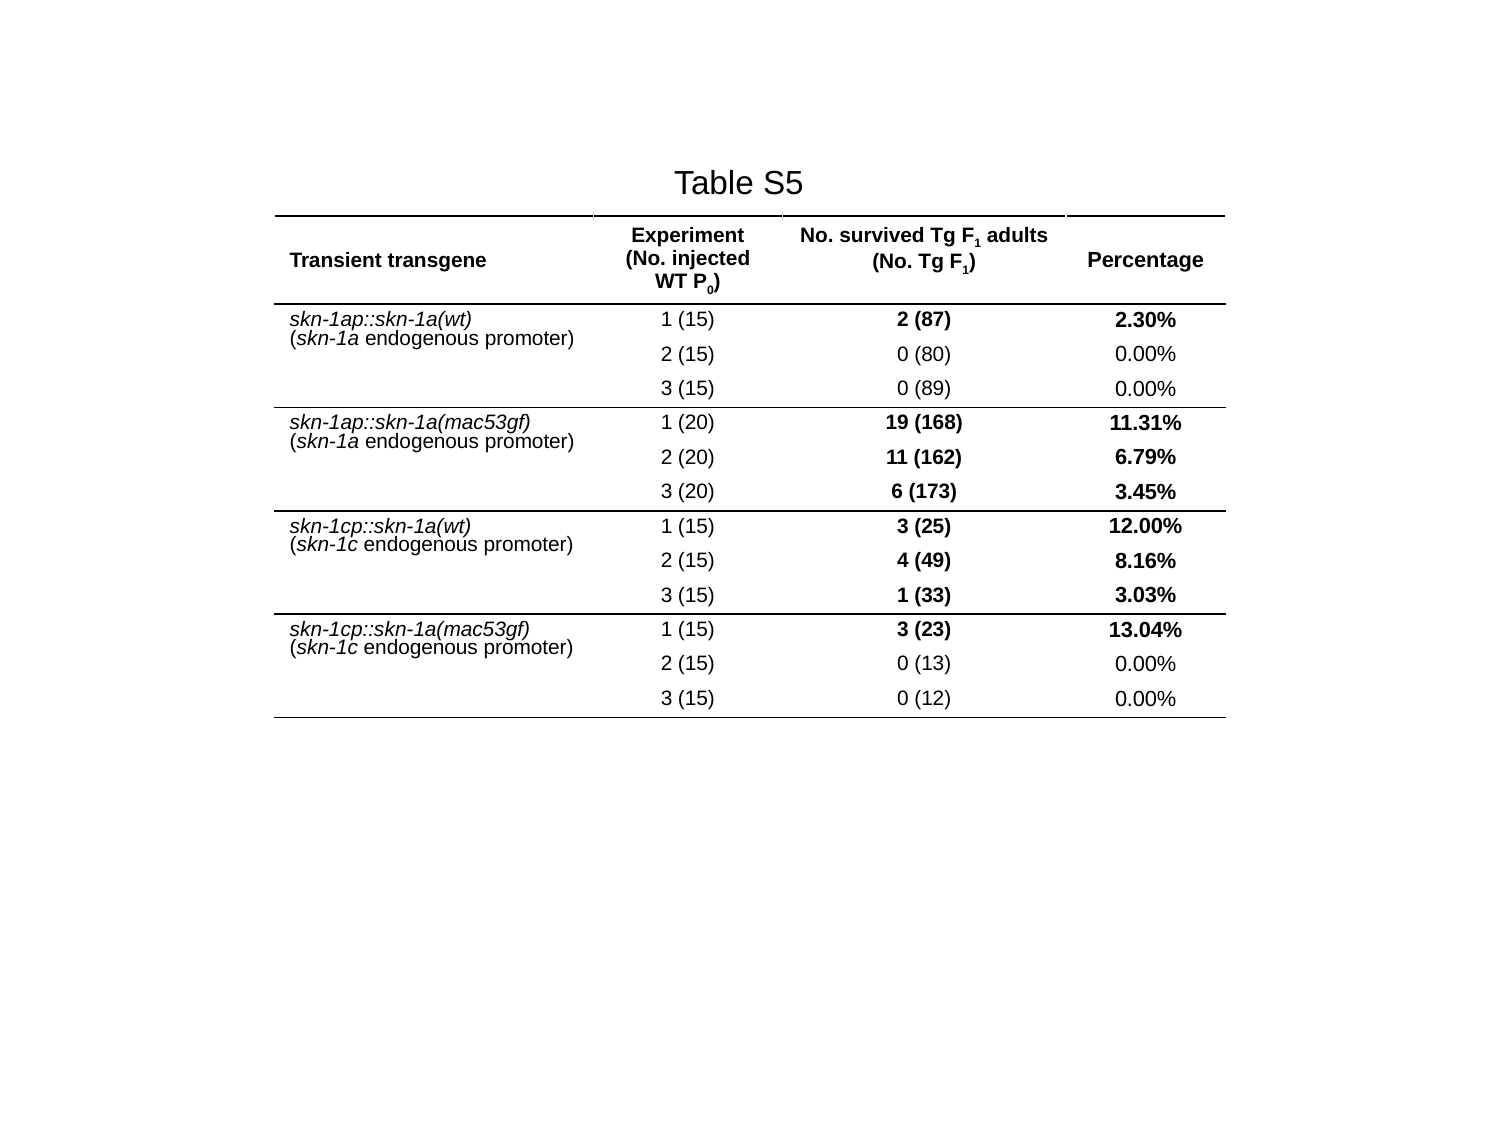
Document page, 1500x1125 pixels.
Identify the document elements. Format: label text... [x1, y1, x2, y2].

table_cell 2 (15) [594, 649, 782, 682]
text_box Table S5 [659, 160, 841, 217]
table_cell 0.00% [1067, 340, 1225, 372]
table_cell 19 (168) [783, 408, 1065, 441]
table_cell 4 (49) [783, 546, 1065, 579]
table_cell 0.00% [1067, 684, 1225, 717]
table_cell 0 (80) [783, 340, 1065, 372]
table_cell 1 (20) [594, 408, 782, 441]
table_cell 11.31% [1067, 408, 1225, 441]
table_cell 0 (13) [783, 649, 1065, 682]
table_cell 3 (23) [783, 615, 1065, 648]
table_cell 2 (20) [594, 443, 782, 476]
table_cell 13.04% [1067, 615, 1225, 648]
table_cell 3.45% [1067, 477, 1225, 510]
table_cell 3 (25) [783, 512, 1065, 544]
table_header No. survived Tg F1 adults (No. Tg F1) [783, 217, 1065, 303]
table_cell 1 (33) [783, 581, 1065, 613]
table_cell 12.00% [1067, 512, 1225, 544]
table_cell 6.79% [1067, 443, 1225, 476]
table_cell 11 (162) [783, 443, 1065, 476]
table_header Transient transgene [275, 217, 593, 303]
table_cell 0.00% [1067, 649, 1225, 682]
table_cell 3 (20) [594, 477, 782, 510]
table_cell 2.30% [1067, 305, 1225, 338]
table_cell 8.16% [1067, 546, 1225, 579]
table_cell 0 (89) [783, 374, 1065, 407]
table_cell 2 (15) [594, 340, 782, 372]
table_cell 0 (12) [783, 684, 1065, 717]
table_cell 2 (15) [594, 546, 782, 579]
table_cell 3.03% [1067, 581, 1225, 613]
table_cell 3 (15) [594, 684, 782, 717]
table_cell 1 (15) [594, 512, 782, 544]
table_cell 3 (15) [594, 581, 782, 613]
table_cell 3 (15) [594, 374, 782, 407]
table_cell 1 (15) [594, 305, 782, 338]
table_header Percentage [1067, 217, 1225, 303]
table_cell 6 (173) [783, 477, 1065, 510]
table_cell 2 (87) [783, 305, 1065, 338]
table_cell skn-1ap::skn-1a(wt) (skn-1a endogenous promoter) [275, 305, 593, 407]
table_header Experiment (No. injected WT P0) [594, 217, 782, 303]
table_cell skn-1cp::skn-1a(wt) (skn-1c endogenous promoter) [275, 512, 593, 613]
table_cell 1 (15) [594, 615, 782, 648]
table_cell skn-1cp::skn-1a(mac53gf) (skn-1c endogenous promoter) [275, 615, 593, 717]
table_cell skn-1ap::skn-1a(mac53gf) (skn-1a endogenous promoter) [275, 408, 593, 510]
table_cell 0.00% [1067, 374, 1225, 407]
